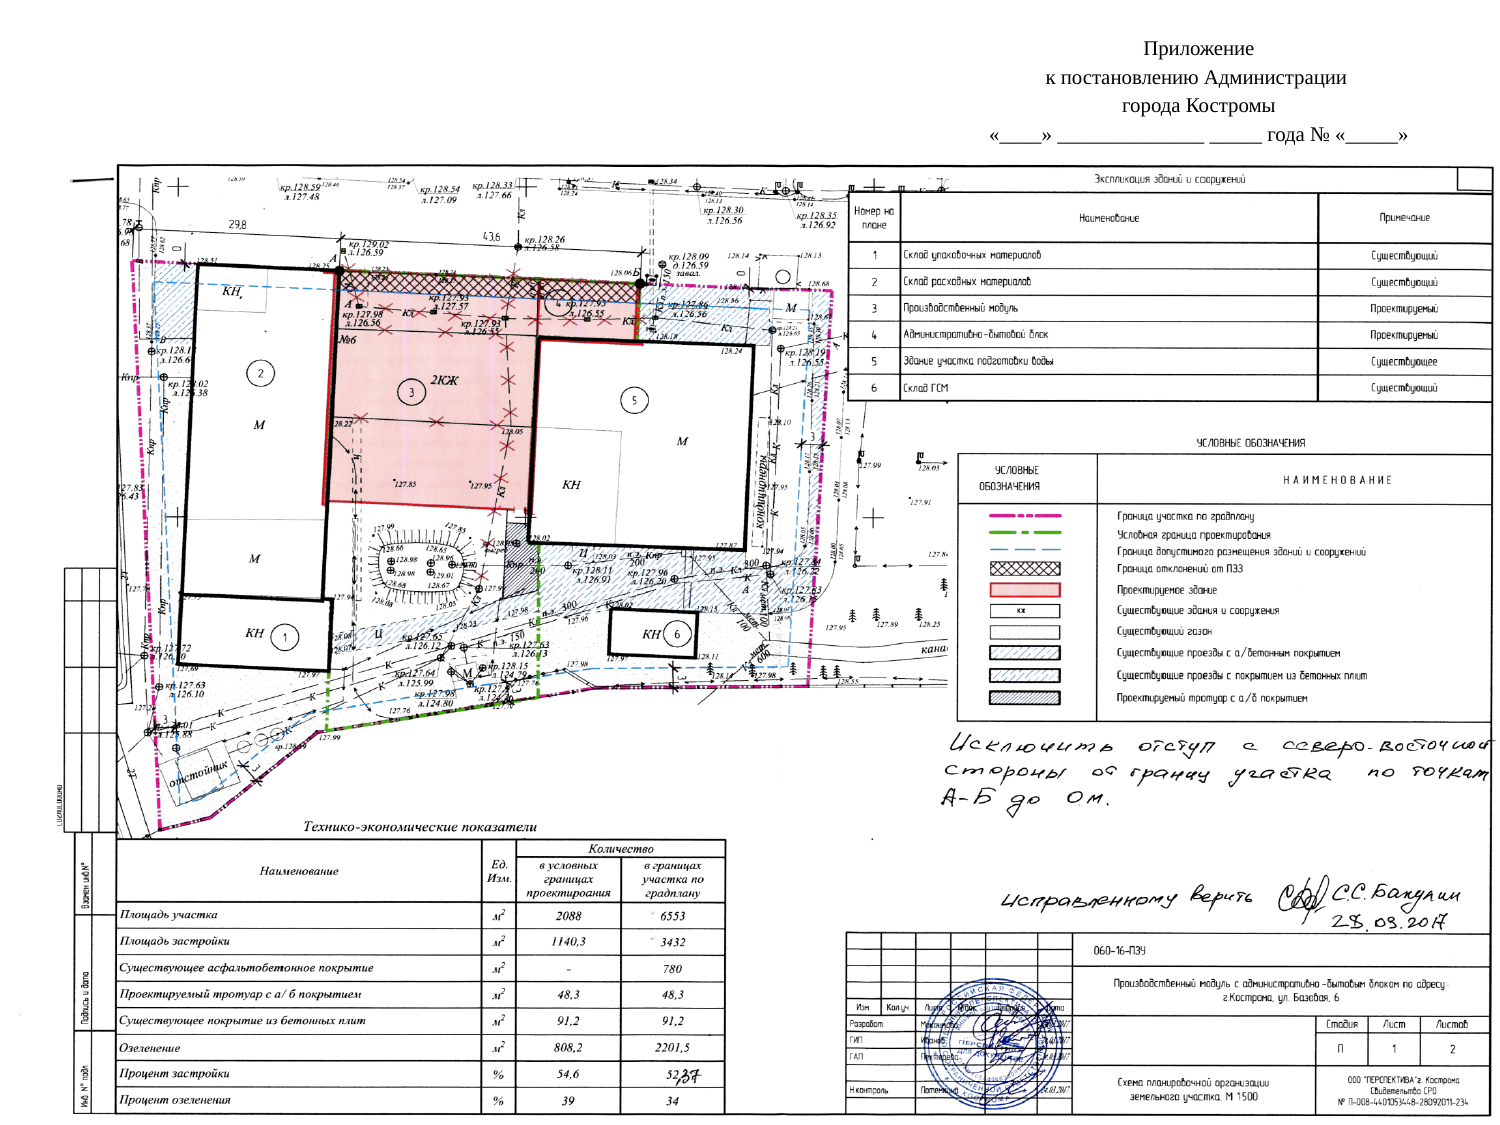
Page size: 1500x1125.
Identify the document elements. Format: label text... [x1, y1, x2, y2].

text_box Приложение к постановлению Администрации города Костромы «____» ______________ _____ года № «_____» [962, 30, 1436, 150]
picture [3, 151, 1500, 1125]
